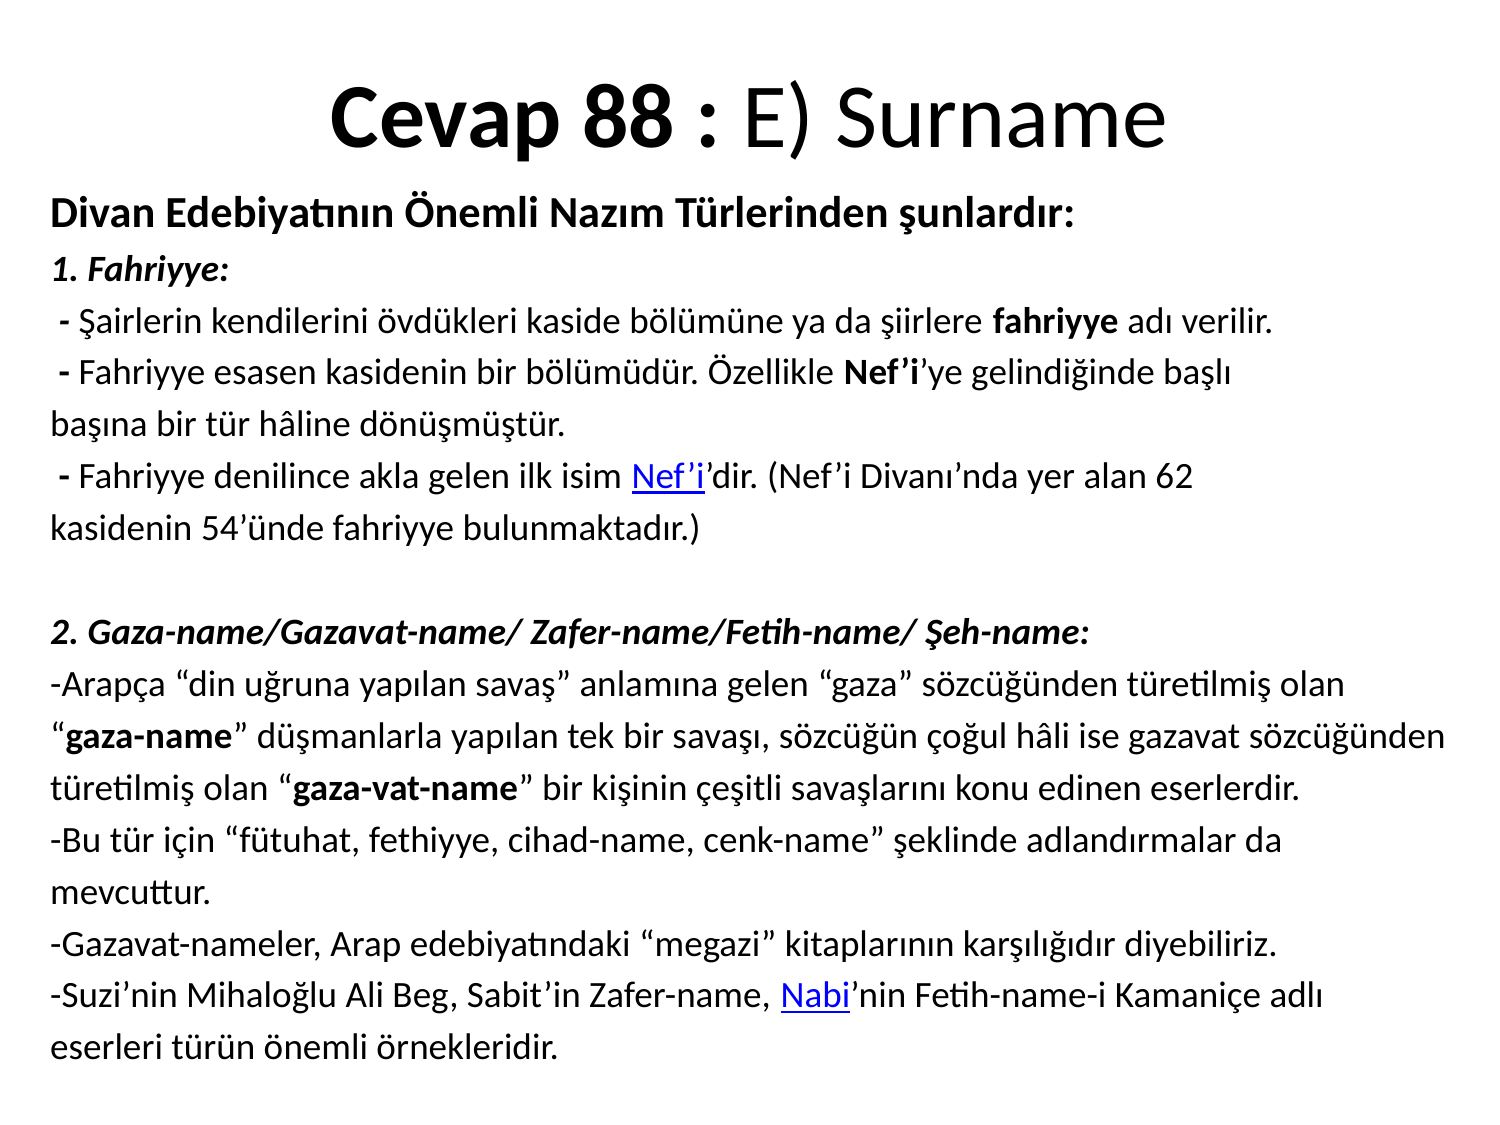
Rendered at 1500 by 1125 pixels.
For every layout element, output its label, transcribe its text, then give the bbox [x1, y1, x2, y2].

list Divan Edebiyatının Önemli Nazım Türlerinden şunlardır: 1. Fahriyye: - Şairlerin kendilerini övdükleri kaside bölümüne ya da şiirlere fahriyye adı verilir. - Fahriyye esasen kasidenin bir bölümüdür. Özellikle Nef’i’ye gelindiğinde başlı başına bir tür hâline dönüşmüştür. - Fahriyye denilince akla gelen ilk isim Nef’i’dir. (Nef’i Divanı’nda yer alan 62 kasidenin 54’ünde fahriyye bulunmaktadır.) 2. Gaza-name/Gazavat-name/ Zafer-name/Fetih-name/ Şeh-name: -Arapça “din uğruna yapılan savaş” anlamına gelen “gaza” sözcüğünden türetilmiş olan “gaza-name” düşmanlarla yapılan tek bir savaşı, sözcüğün çoğul hâli ise gazavat sözcüğünden türetilmiş olan “gaza-vat-name” bir kişinin çeşitli savaşlarını konu edinen eserlerdir. -Bu tür için “fütuhat, fethiyye, cihad-name, cenk-name” şeklinde adlandırmalar da mevcuttur. -Gazavat-nameler, Arap edebiyatındaki “megazi” kitaplarının karşılığıdır diyebiliriz. -Suzi’nin Mihaloğlu Ali Beg, Sabit’in Zafer-name, Nabi’nin Fetih-name-i Kamaniçe adlı eserleri türün önemli örnekleridir. [35, 175, 1465, 1102]
title Cevap 88 : E) Surname [35, 45, 1465, 175]
